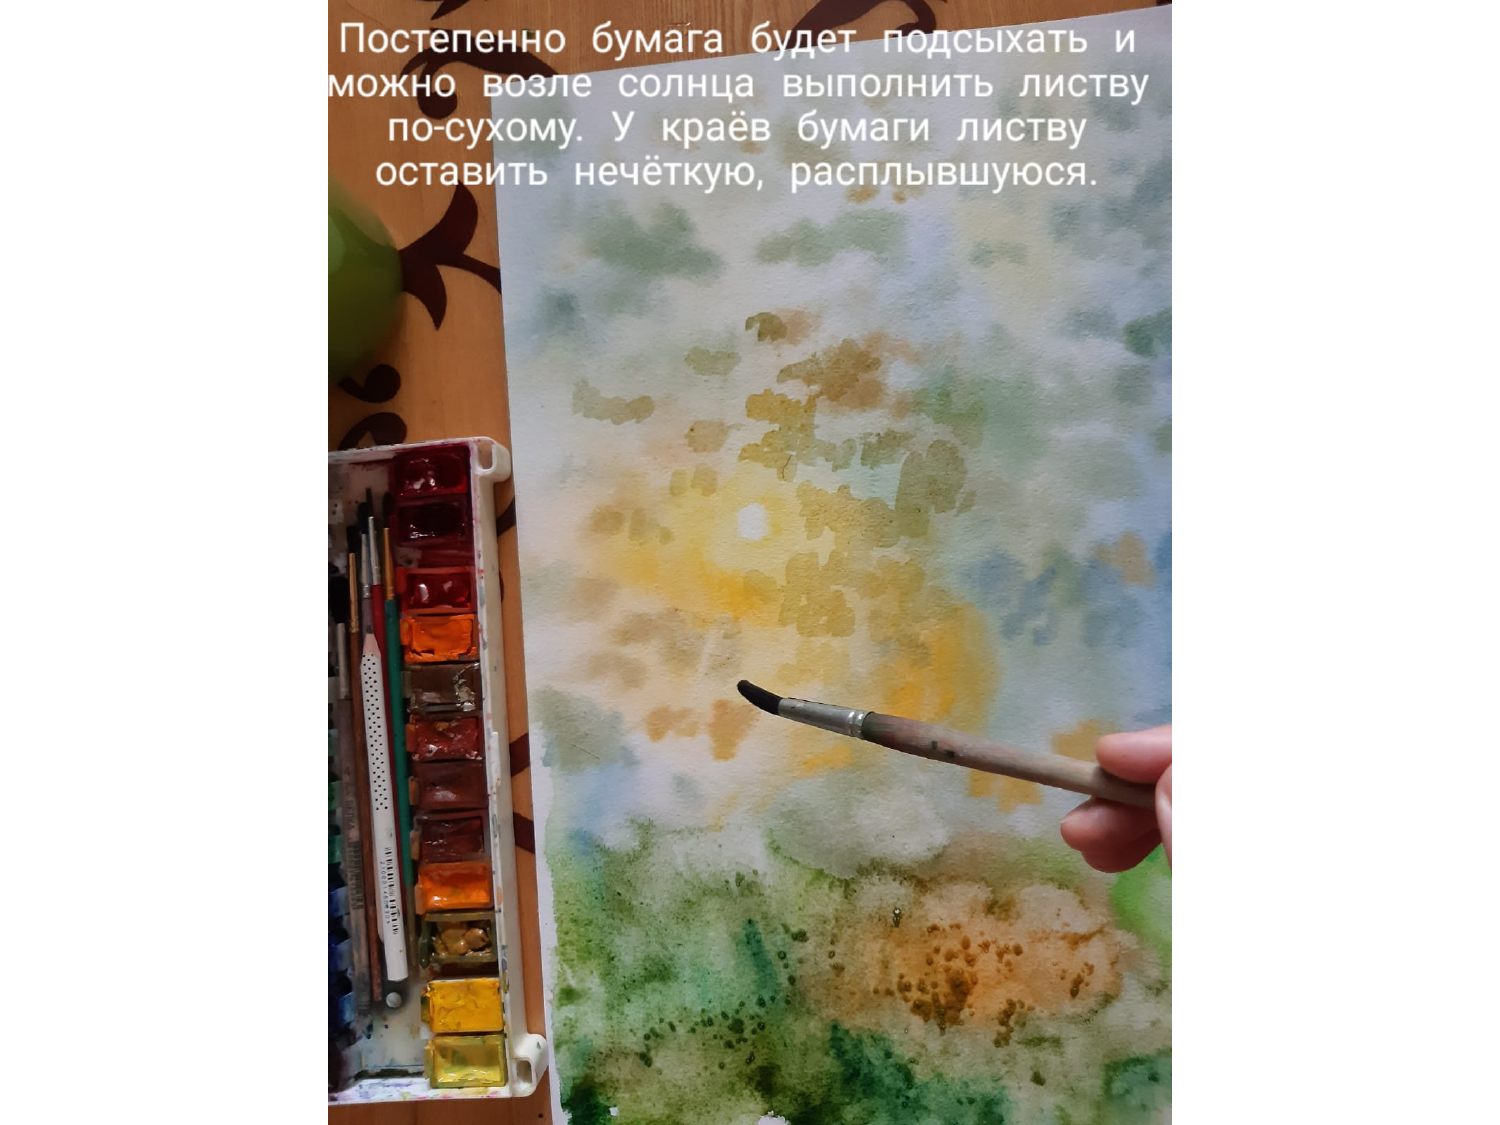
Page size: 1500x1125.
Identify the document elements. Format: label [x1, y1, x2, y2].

picture [327, 0, 1173, 1125]
